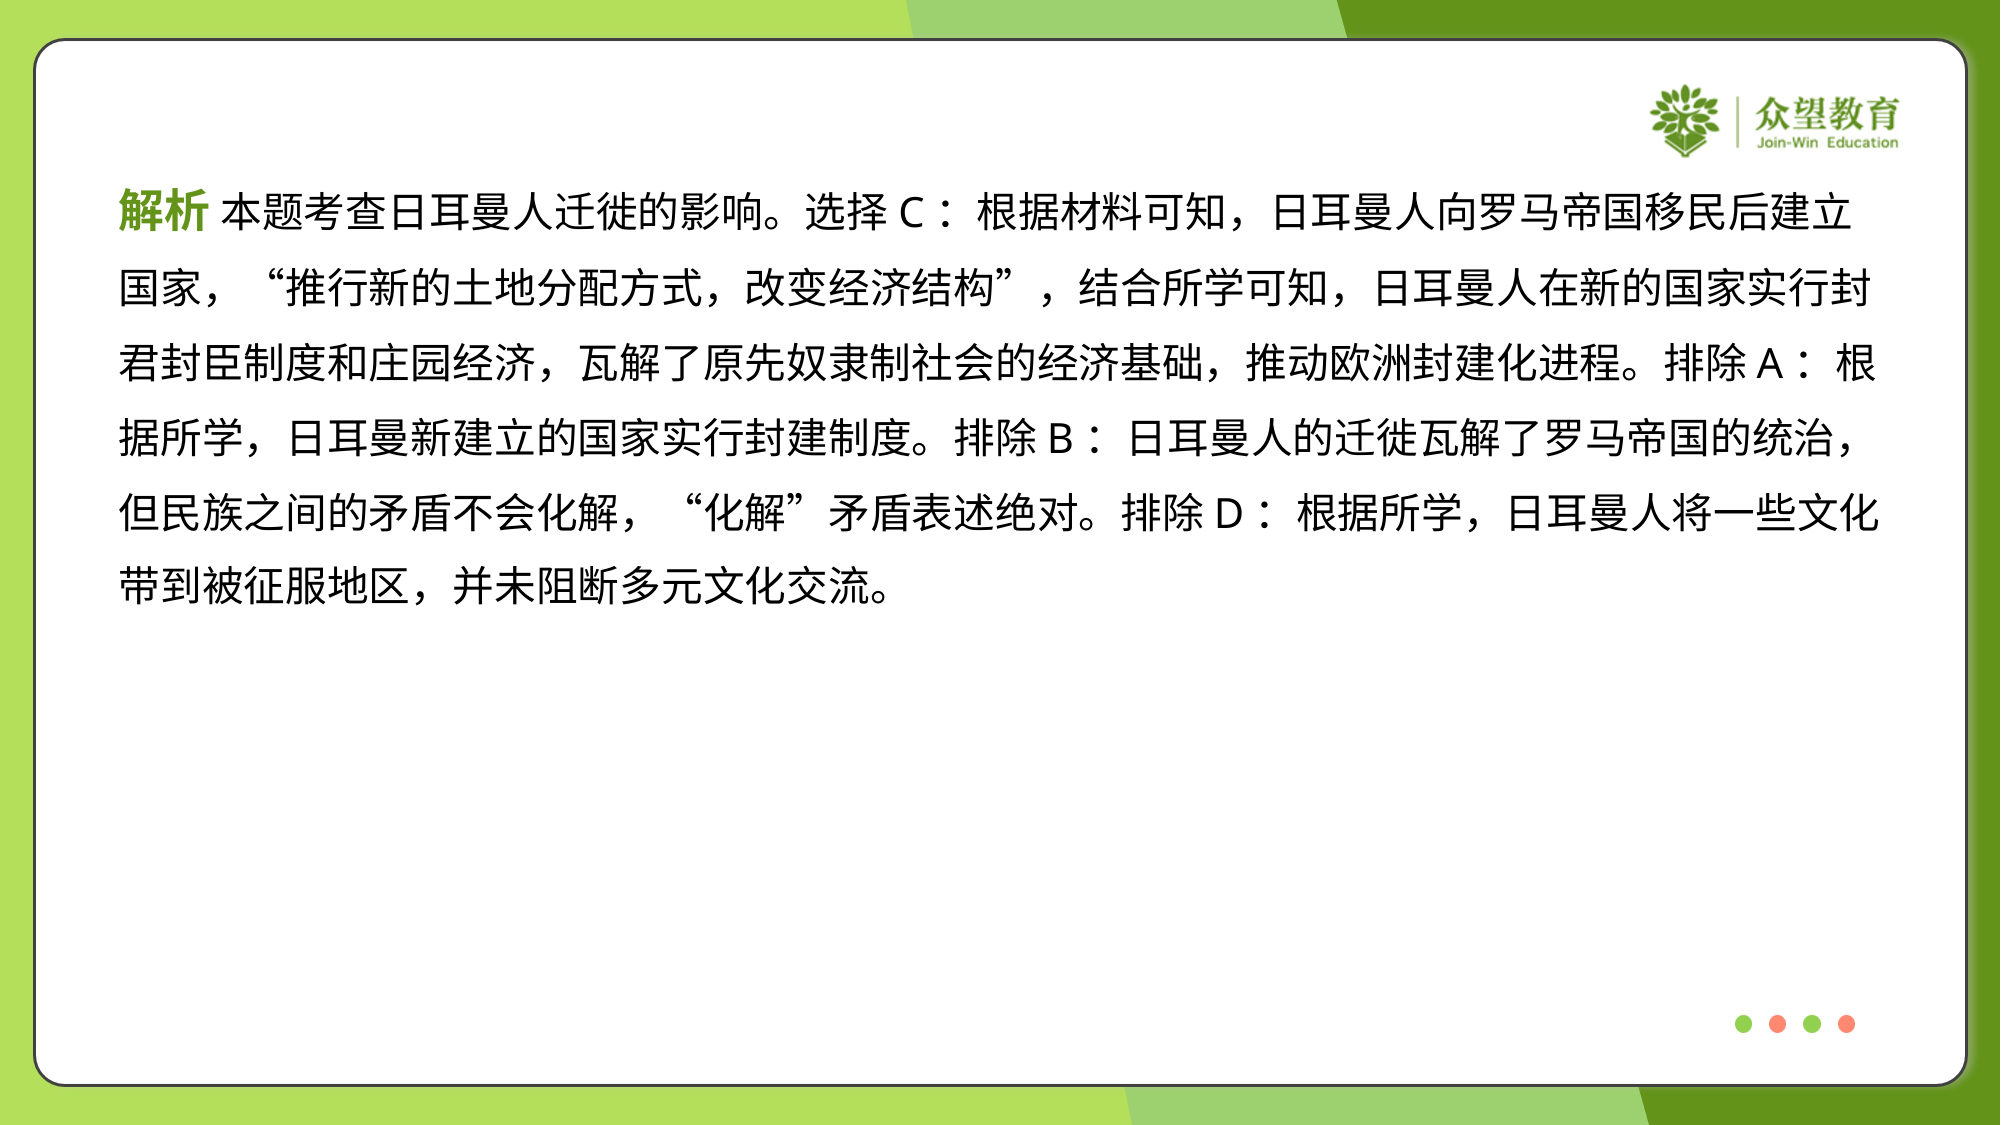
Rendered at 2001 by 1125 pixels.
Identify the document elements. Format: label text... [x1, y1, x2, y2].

text_box 解析 本题考查日耳曼人迁徙的影响。选择C：根据材料可知，日耳曼人向罗马帝国移民后建立 国家，“推行新的土地分配方式，改变经济结构”，结合所学可知，日耳曼人在新的国家实行封 君封臣制度和庄园经济，瓦解了原先奴隶制社会的经济基础，推动欧洲封建化进程。排除A：根 据所学，日耳曼新建立的国家实行封建制度。排除B：日耳曼人的迁徙瓦解了罗马帝国的统治， 但民族之间的矛盾不会化解，“化解”矛盾表述绝对。排除D：根据所学，日耳曼人将一些文化 带到被征服地区，并未阻断多元文化交流。 [118, 159, 1883, 602]
picture [0, 0, 2000, 1125]
